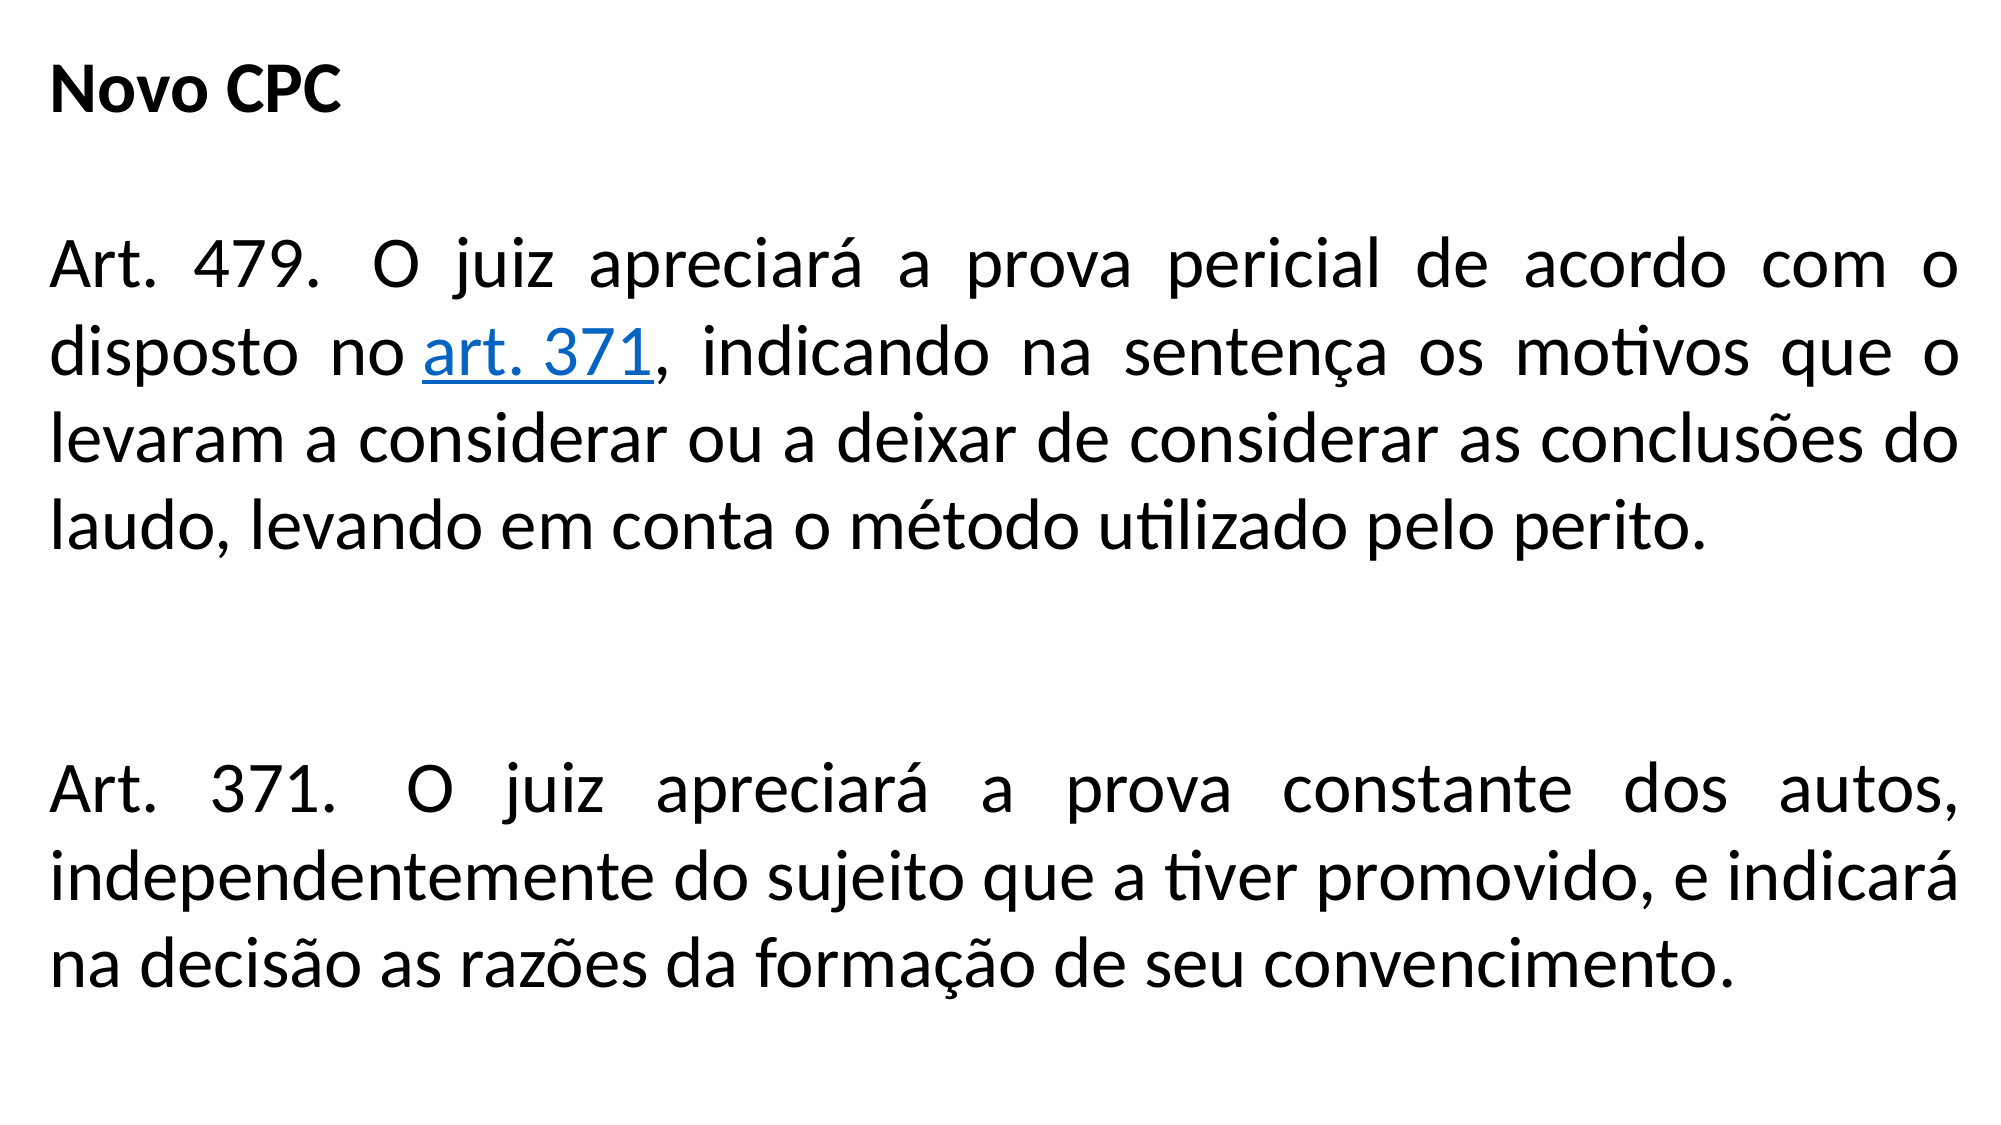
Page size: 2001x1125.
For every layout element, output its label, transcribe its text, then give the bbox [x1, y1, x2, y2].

text_box Novo CPC Art. 479. O juiz apreciará a prova pericial de acordo com o disposto no art. 371, indicando na sentença os motivos que o levaram a considerar ou a deixar de considerar as conclusões do laudo, levando em conta o método utilizado pelo perito. Art. 371. O juiz apreciará a prova constante dos autos, independentemente do sujeito que a tiver promovido, e indicará na decisão as razões da formação de seu convencimento. [34, 32, 1977, 1010]
